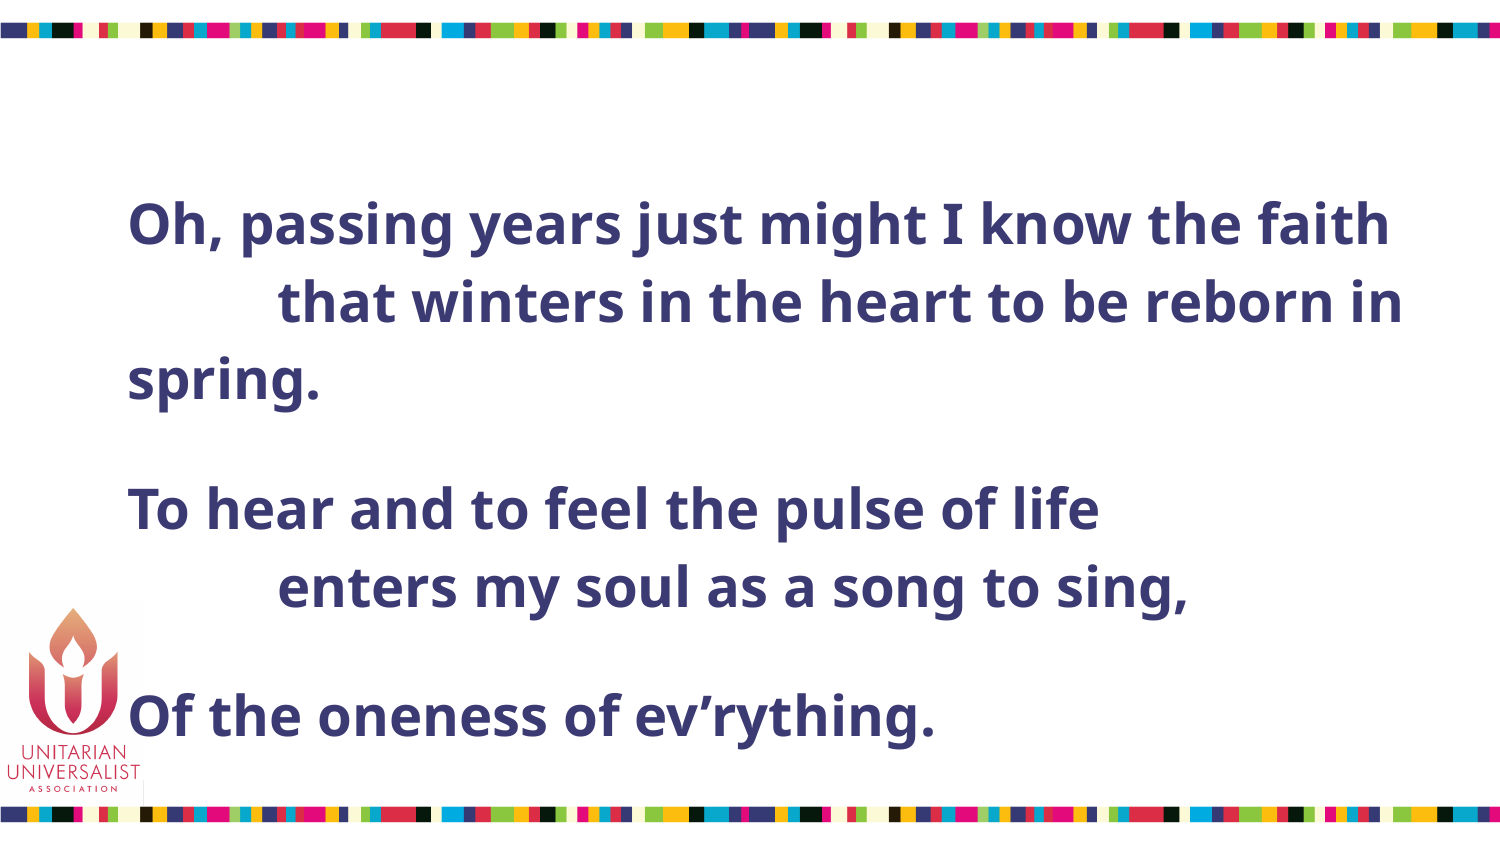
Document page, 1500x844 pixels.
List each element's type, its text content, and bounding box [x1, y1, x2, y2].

text_box Oh, passing years just might I know the faith that winters in the heart to be reborn in spring. To hear and to feel the pulse of life enters my soul as a song to sing, Of the oneness of ev’rything. [112, 163, 1500, 763]
picture [0, 22, 1500, 40]
picture [0, 600, 1500, 824]
